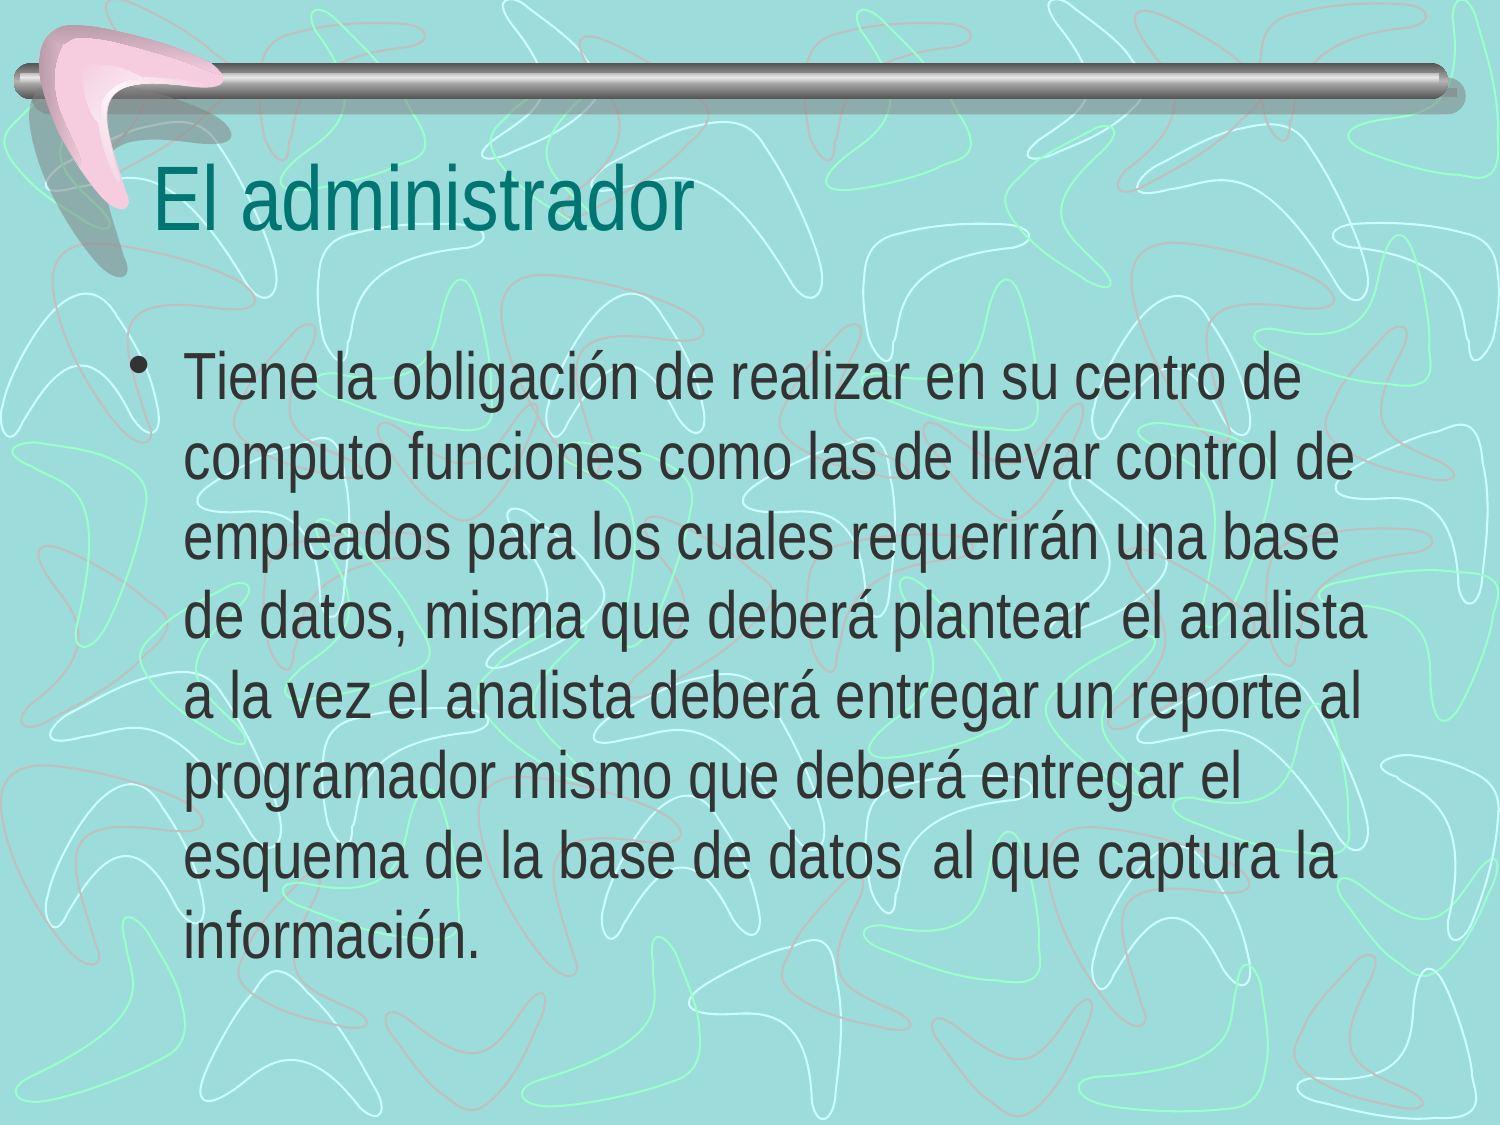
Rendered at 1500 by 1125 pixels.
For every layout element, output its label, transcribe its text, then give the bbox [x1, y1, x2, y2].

title El administrador [137, 99, 1388, 288]
list Tiene la obligación de realizar en su centro de computo funciones como las de llevar control de empleados para los cuales requerirán una base de datos, misma que deberá plantear el analista a la vez el analista deberá entregar un reporte al programador mismo que deberá entregar el esquema de la base de datos al que captura la información. [112, 324, 1388, 1000]
